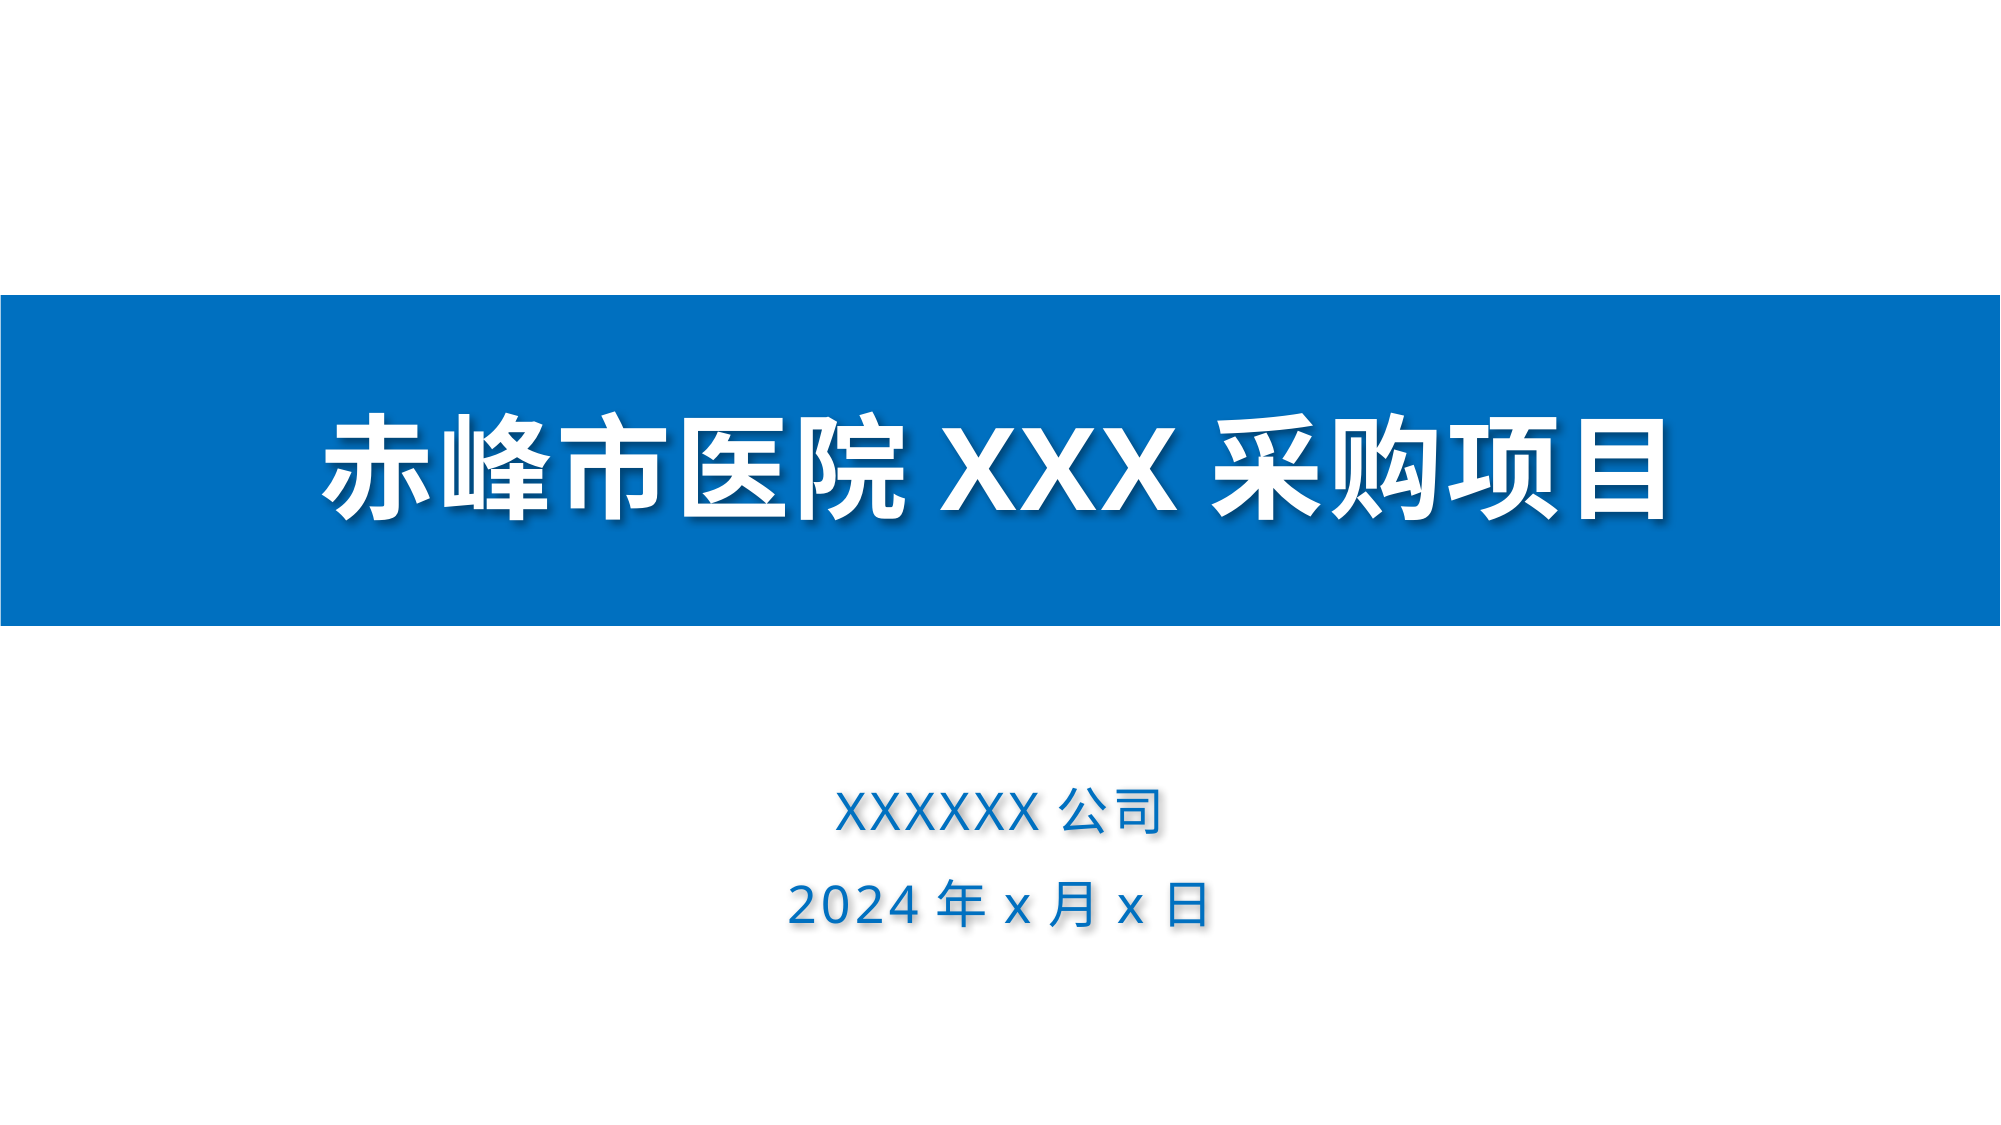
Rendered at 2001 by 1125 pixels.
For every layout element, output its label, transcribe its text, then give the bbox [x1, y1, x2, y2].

text_box 赤峰市医院XXX采购项目 [32, 296, 1967, 654]
text_box XXXXXX公司 2024年x月x日 [503, 739, 1496, 942]
text_box [1974, 295, 2000, 626]
text_box [0, 295, 35, 626]
